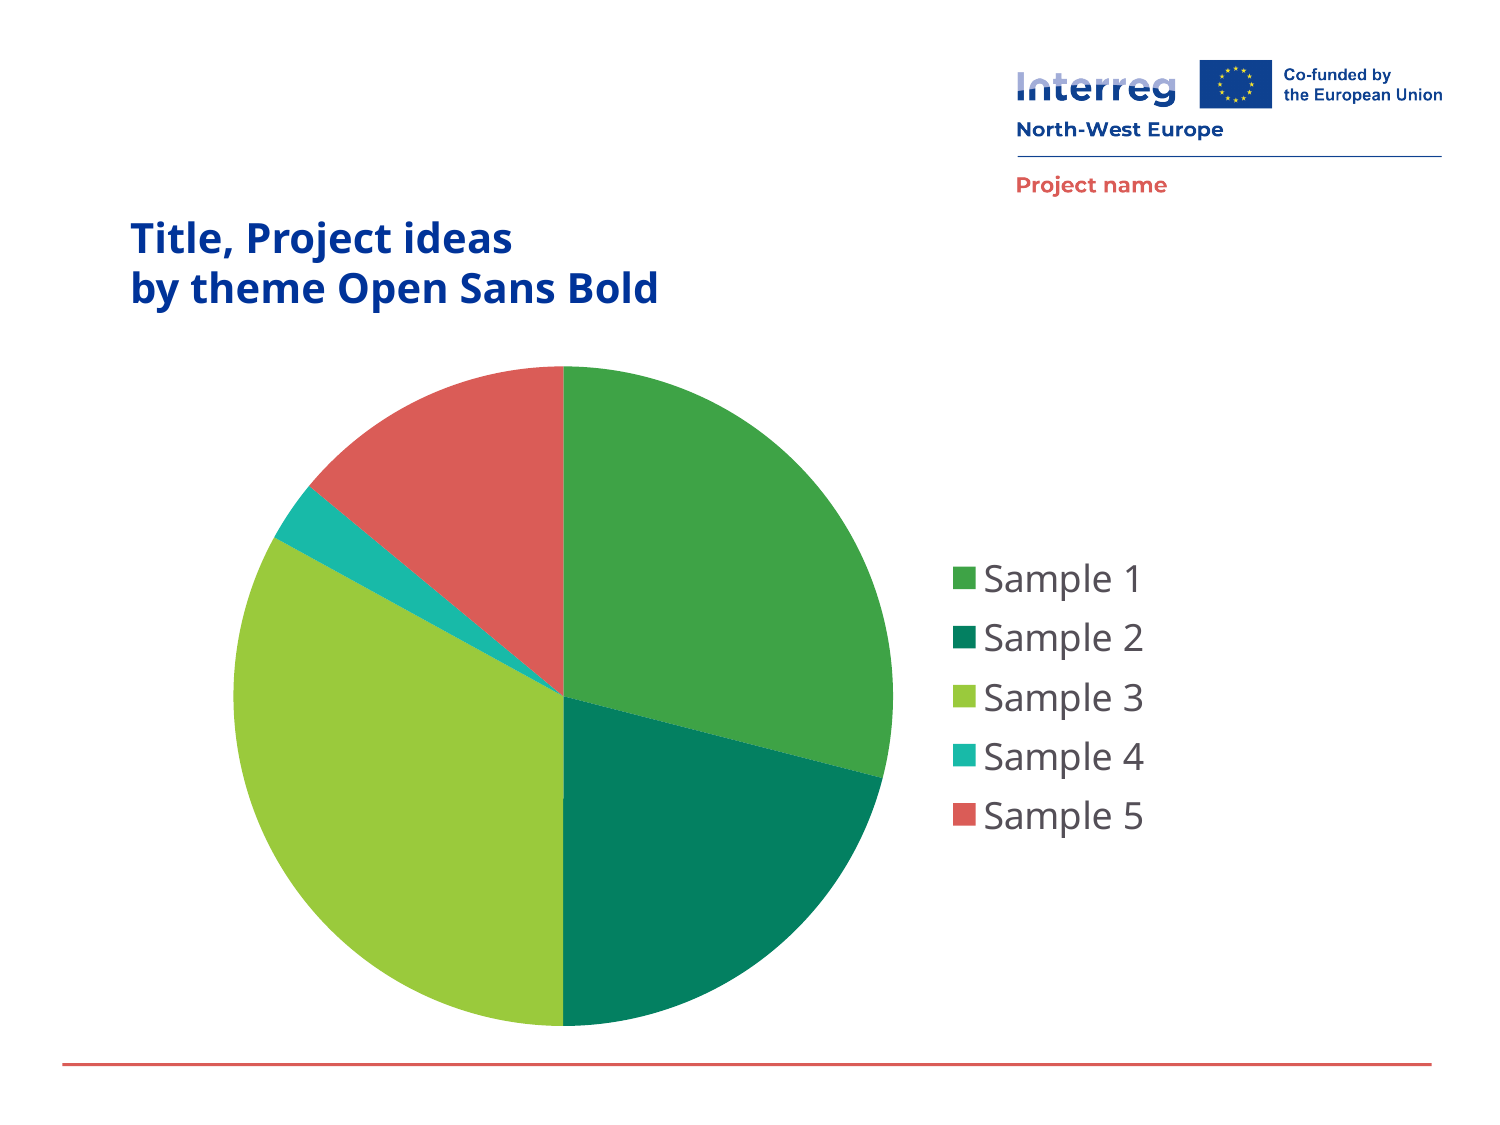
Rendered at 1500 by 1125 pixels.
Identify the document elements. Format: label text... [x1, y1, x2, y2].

picture [958, 0, 1500, 252]
chart [185, 352, 1170, 1040]
text_box Title, Project ideas by theme Open Sans Bold [115, 204, 859, 352]
